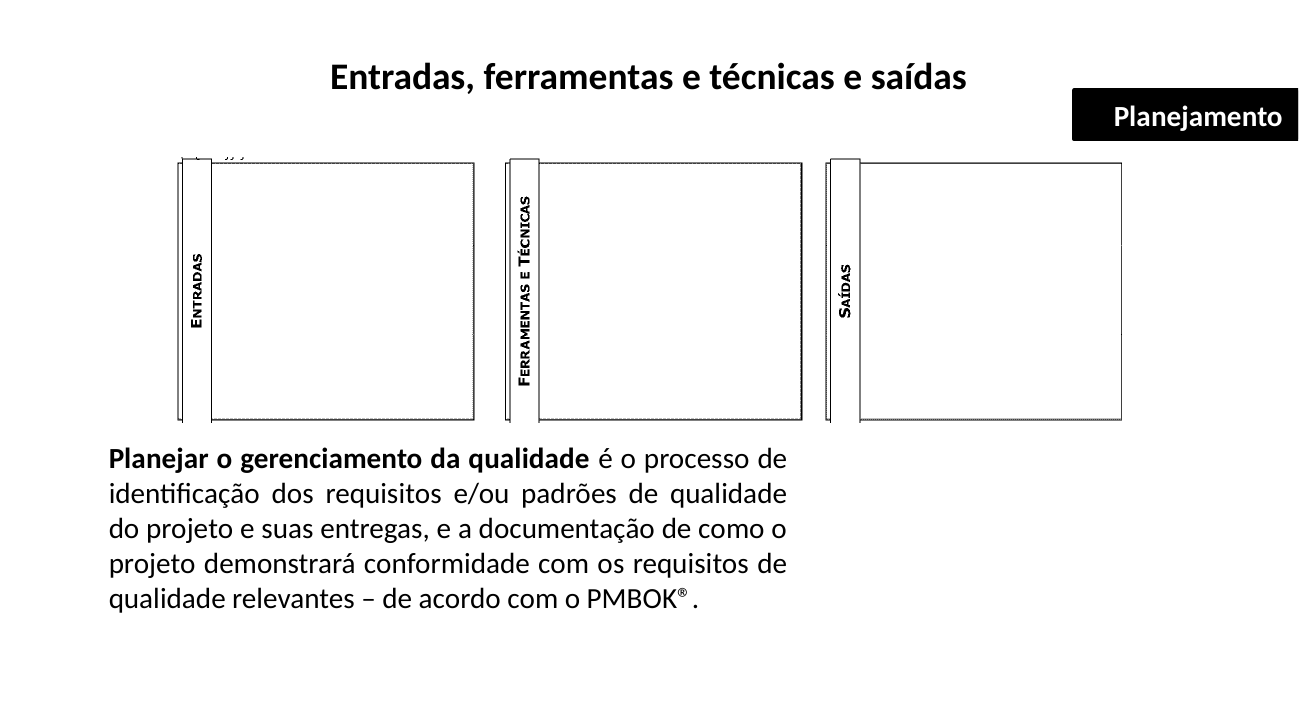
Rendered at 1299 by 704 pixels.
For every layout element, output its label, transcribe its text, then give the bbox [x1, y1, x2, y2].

text_box Planejamento [1074, 90, 1299, 140]
picture [176, 157, 1122, 423]
text_box Planejar o gerenciamento da qualidade é o processo de identificação dos requisitos e/ou padrões de qualidade do projeto e suas entregas, e a documentação de como o projeto demonstrará conformidade com os requisitos de qualidade relevantes – de acordo com o PMBOK®. [93, 431, 803, 624]
text_box Entradas, ferramentas e técnicas e saídas [0, 44, 1299, 106]
